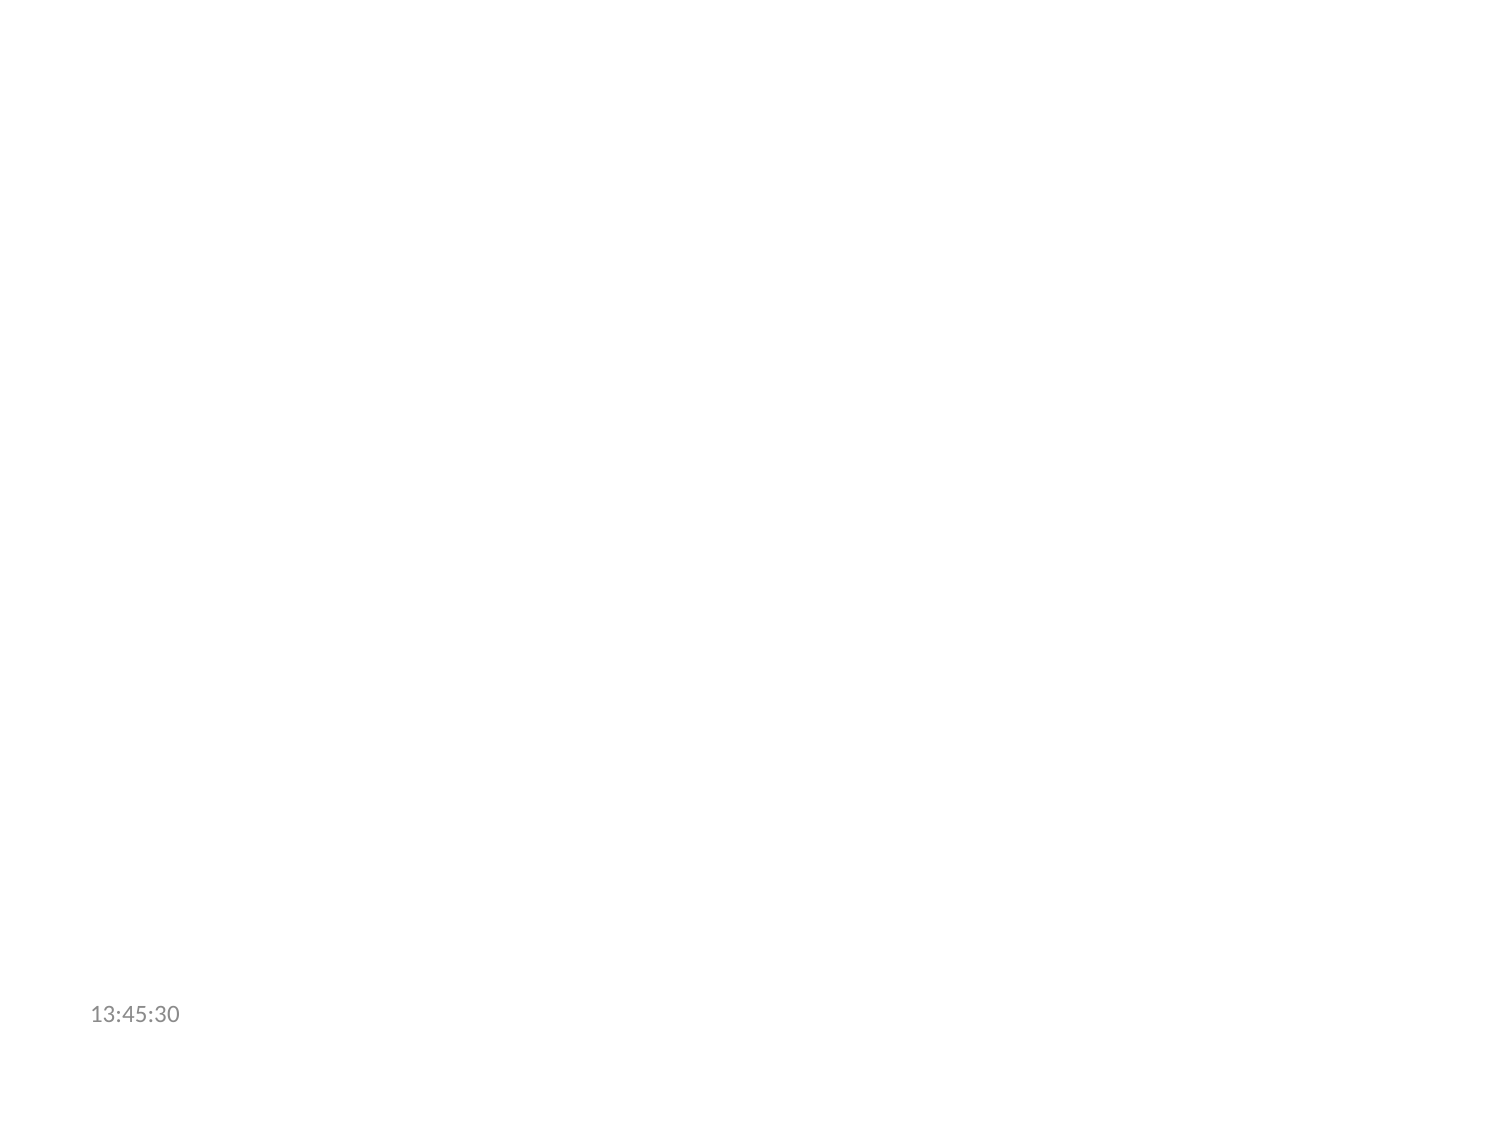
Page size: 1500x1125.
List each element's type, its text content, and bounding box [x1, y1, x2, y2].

text_box 15:35:09 [75, 982, 425, 1043]
